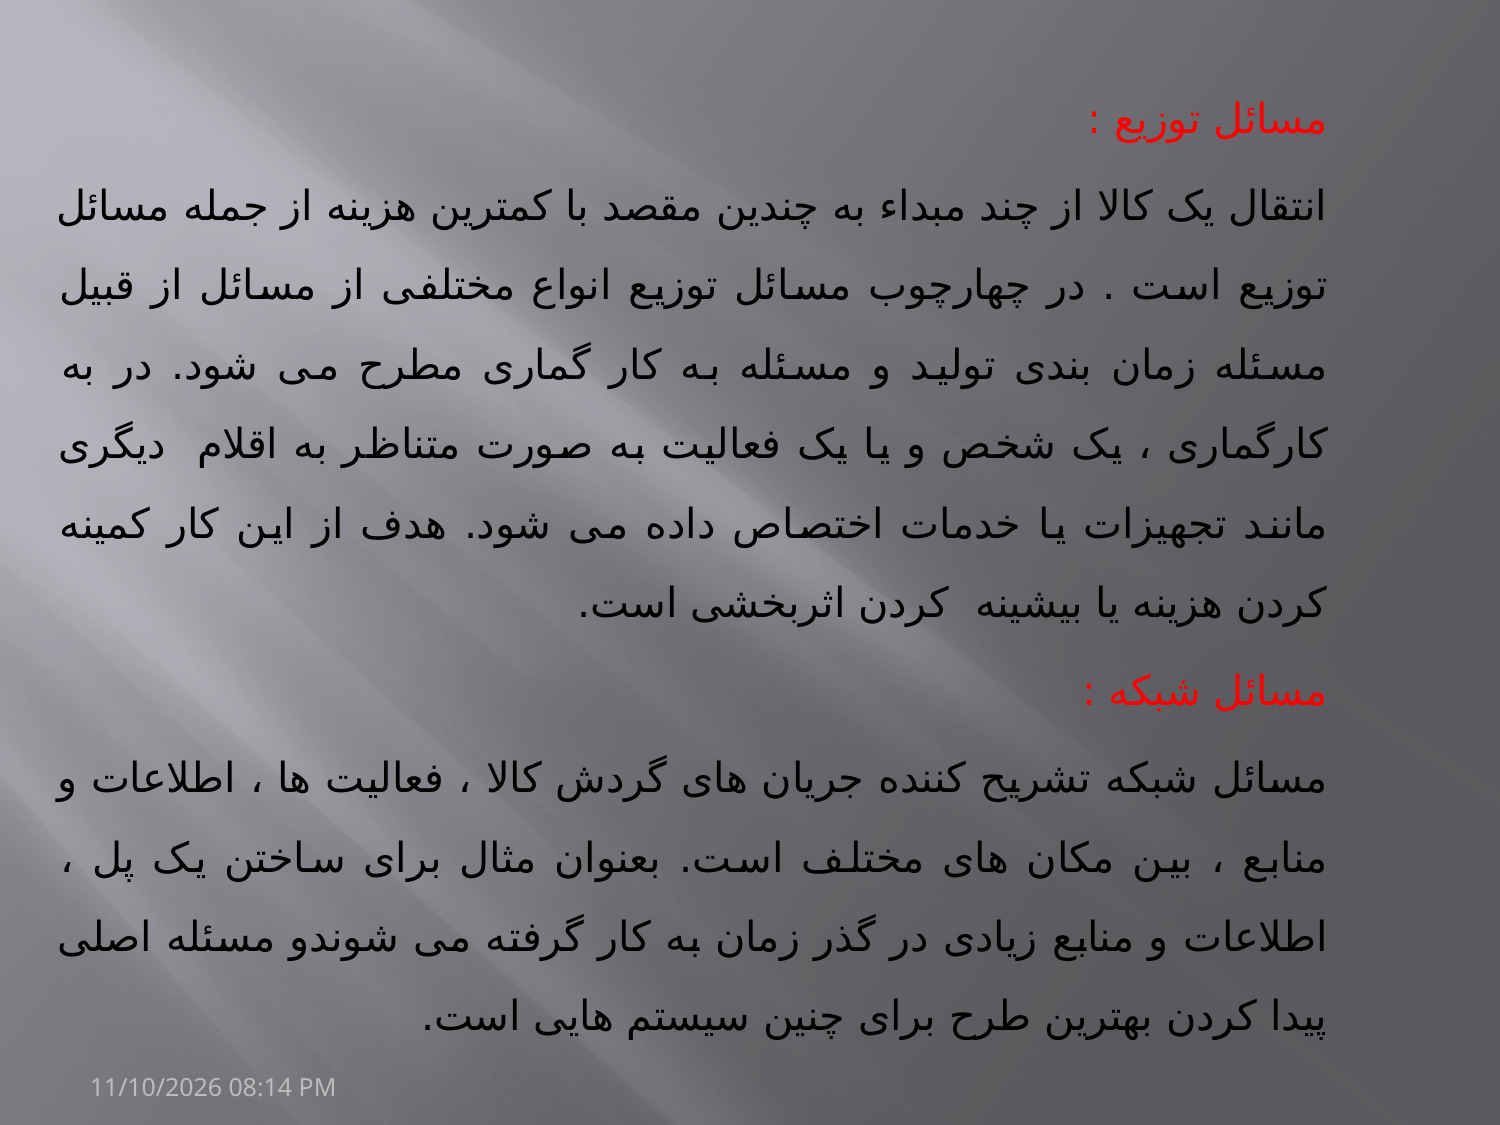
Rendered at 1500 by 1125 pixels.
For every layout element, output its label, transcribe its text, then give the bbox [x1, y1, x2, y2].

list مسائل توزیع : انتقال یک کالا از چند مبداء به چندین مقصد با کمترین هزینه از جمله مسائل توزیع است . در چهارچوب مسائل توزیع انواع مختلفی از مسائل از قبیل مسئله زمان بندی تولید و مسئله به کار گماری مطرح می شود. در به کارگماری ، یک شخص و یا یک فعالیت به صورت متناظر به اقلام دیگری مانند تجهیزات یا خدمات اختصاص داده می شود. هدف از این کار کمینه کردن هزینه یا بیشینه کردن اثربخشی است. مسائل شبکه : مسائل شبکه تشریح کننده جریان های گردش کالا ، فعالیت ها ، اطلاعات و منابع ، بین مکان های مختلف است. بعنوان مثال برای ساختن یک پل ، اطلاعات و منابع زیادی در گذر زمان به کار گرفته می شوندو مسئله اصلی پیدا کردن بهترین طرح برای چنین سیستم هایی است. [41, 54, 1425, 1059]
slide_number 20/مارس/1 [75, 1052, 425, 1113]
